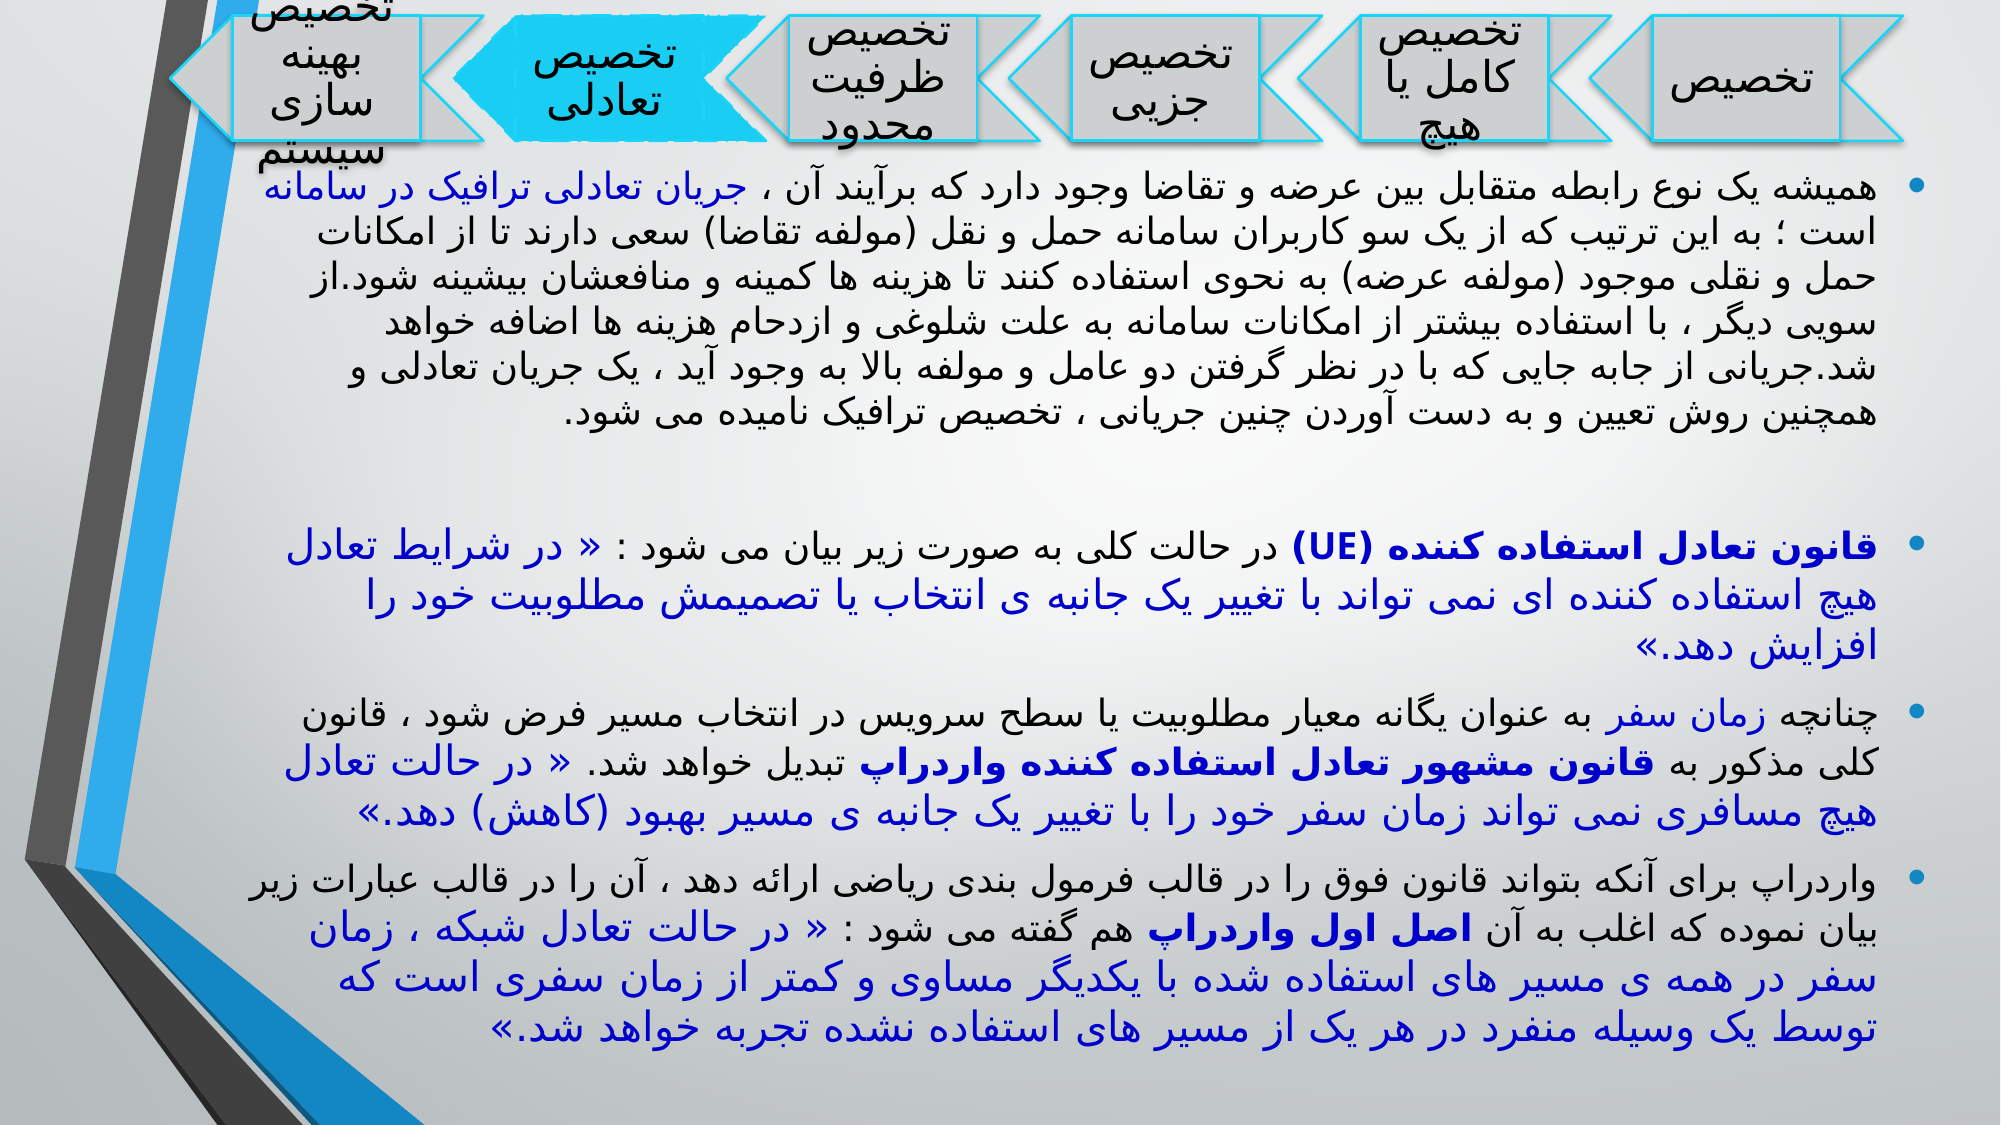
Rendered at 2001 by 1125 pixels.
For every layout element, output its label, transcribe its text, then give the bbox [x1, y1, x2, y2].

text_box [1297, 15, 1612, 141]
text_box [169, 15, 484, 141]
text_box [484, 15, 726, 141]
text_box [1612, 15, 1904, 141]
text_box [726, 15, 1040, 141]
list همیشه یک نوع رابطه متقابل بین عرضه و تقاضا وجود دارد که برآیند آن ، جریان تعادلی ترافیک در سامانه است ؛ به این ترتیب که از یک سو کاربران سامانه حمل و نقل (مولفه تقاضا) سعی دارند تا از امکانات حمل و نقلی موجود (مولفه عرضه) به نحوی استفاده کنند تا هزینه ها کمینه و منافعشان بیشینه شود.از سویی دیگر ، با استفاده بیشتر از امکانات سامانه به علت شلوغی و ازدحام هزینه ها اضافه خواهد شد.جریانی از جابه جایی که با در نظر گرفتن دو عامل و مولفه بالا به وجود آید ، یک جریان تعادلی و همچنین روش تعیین و به دست آوردن چنین جریانی ، تخصیص ترافیک نامیده می شود. قانون تعادل استفاده کننده (UE) در حالت کلی به صورت زیر بیان می شود : « در شرایط تعادل هیچ استفاده کننده ای نمی تواند با تغییر یک جانبه ی انتخاب یا تصمیمش مطلوبیت خود را افزایش دهد.» چنانچه زمان سفر به عنوان یگانه معیار مطلوبیت یا سطح سرویس در انتخاب مسیر فرض شود ، قانون کلی مذکور به قانون مشهور تعادل استفاده کننده واردراپ تبدیل خواهد شد. « در حالت تعادل هیچ مسافری نمی تواند زمان سفر خود را با تغییر یک جانبه ی مسیر بهبود (کاهش) دهد.» واردراپ برای آنکه بتواند قانون فوق را در قالب فرمول بندی ریاضی ارائه دهد ، آن را در قالب عبارات زیر بیان نموده که اغلب به آن اصل اول واردراپ هم گفته می شود : « در حالت تعادل شبکه ، زمان سفر در همه ی مسیر های استفاده شده با یکدیگر مساوی و کمتر از زمان سفری است که توسط یک وسیله منفرد در هر یک از مسیر های استفاده نشده تجربه خواهد شد.» [216, 251, 1942, 1031]
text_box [1040, 15, 1297, 141]
